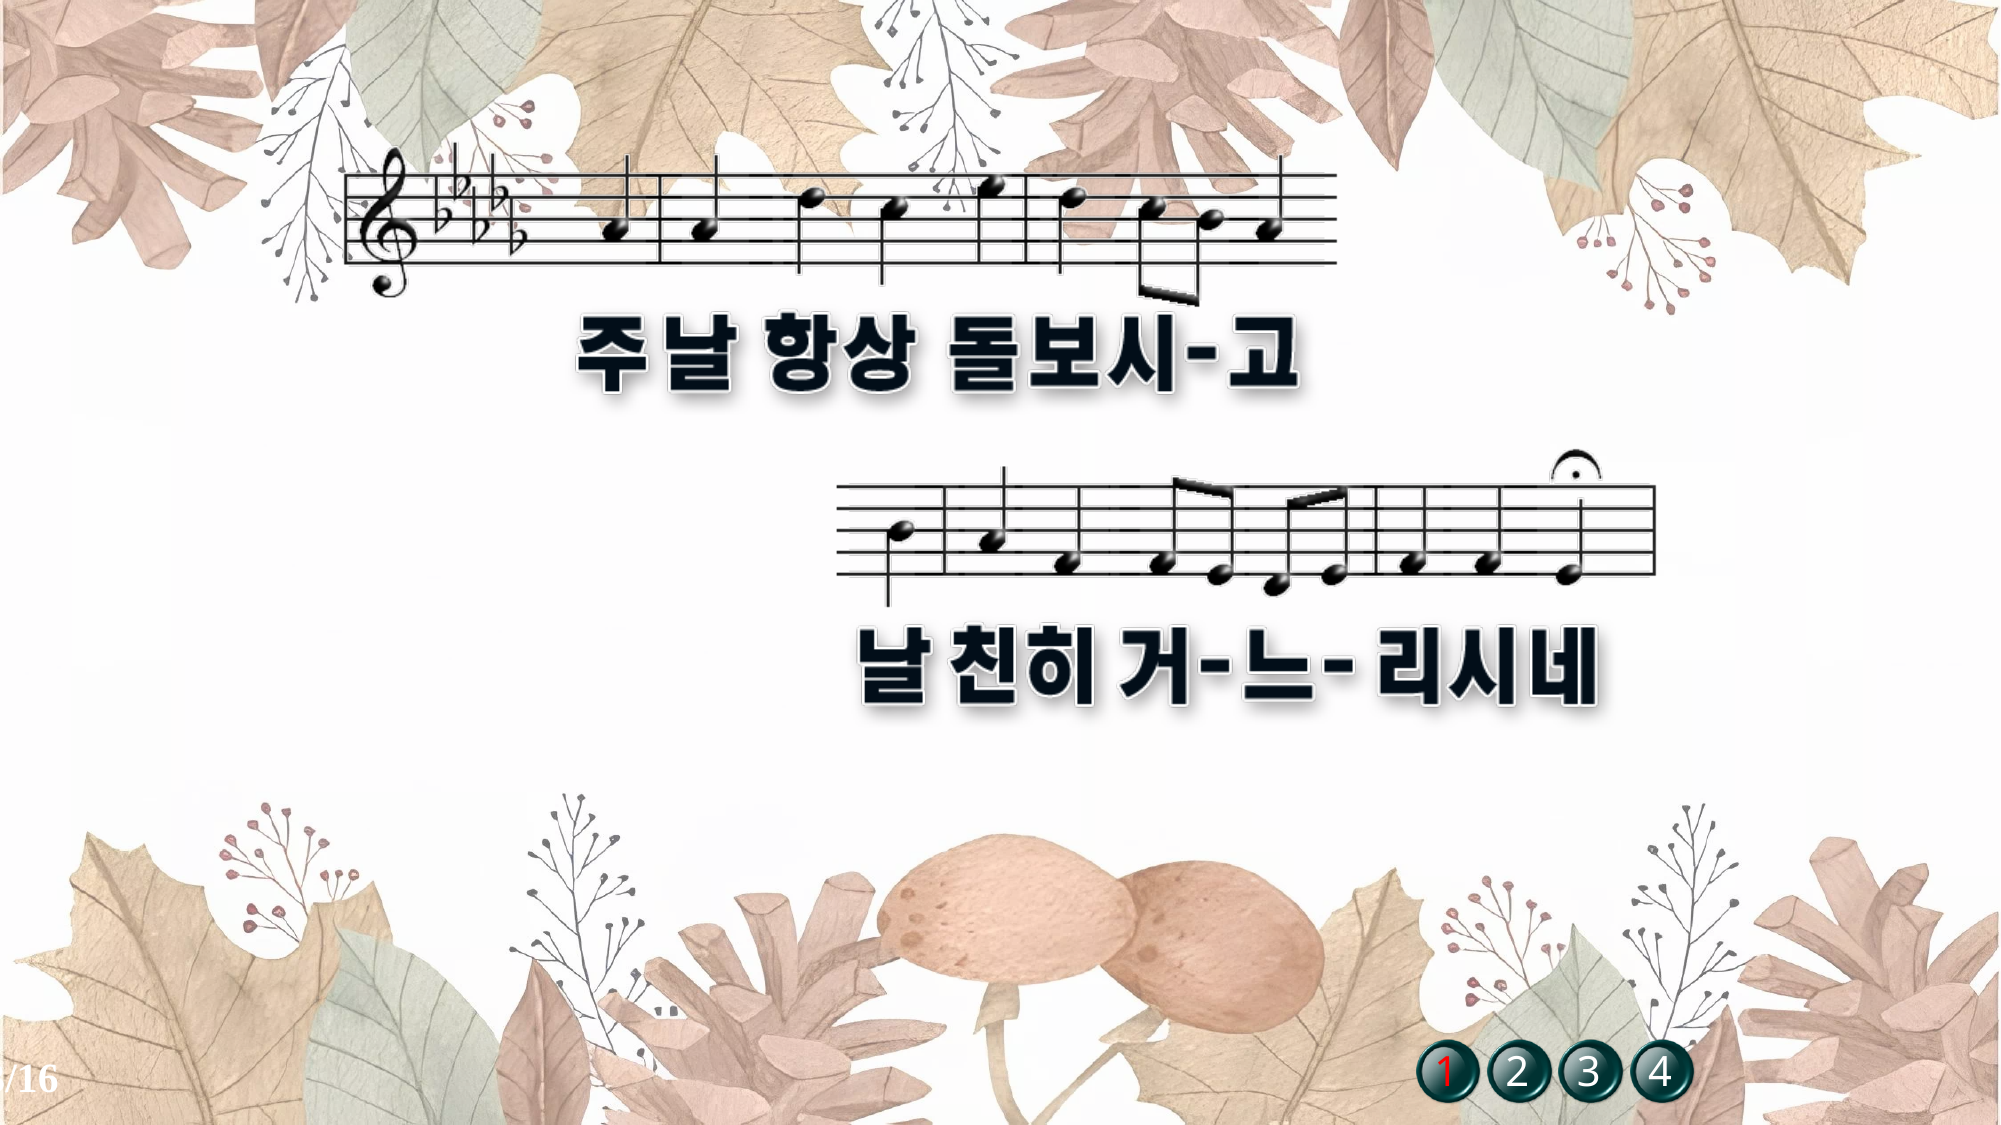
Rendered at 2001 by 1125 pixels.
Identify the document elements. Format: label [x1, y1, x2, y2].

text_box [1627, 1035, 1697, 1106]
text_box [1484, 1035, 1555, 1106]
text_box [1413, 1035, 1484, 1106]
picture [0, 0, 2001, 1125]
text_box [1555, 1035, 1626, 1106]
